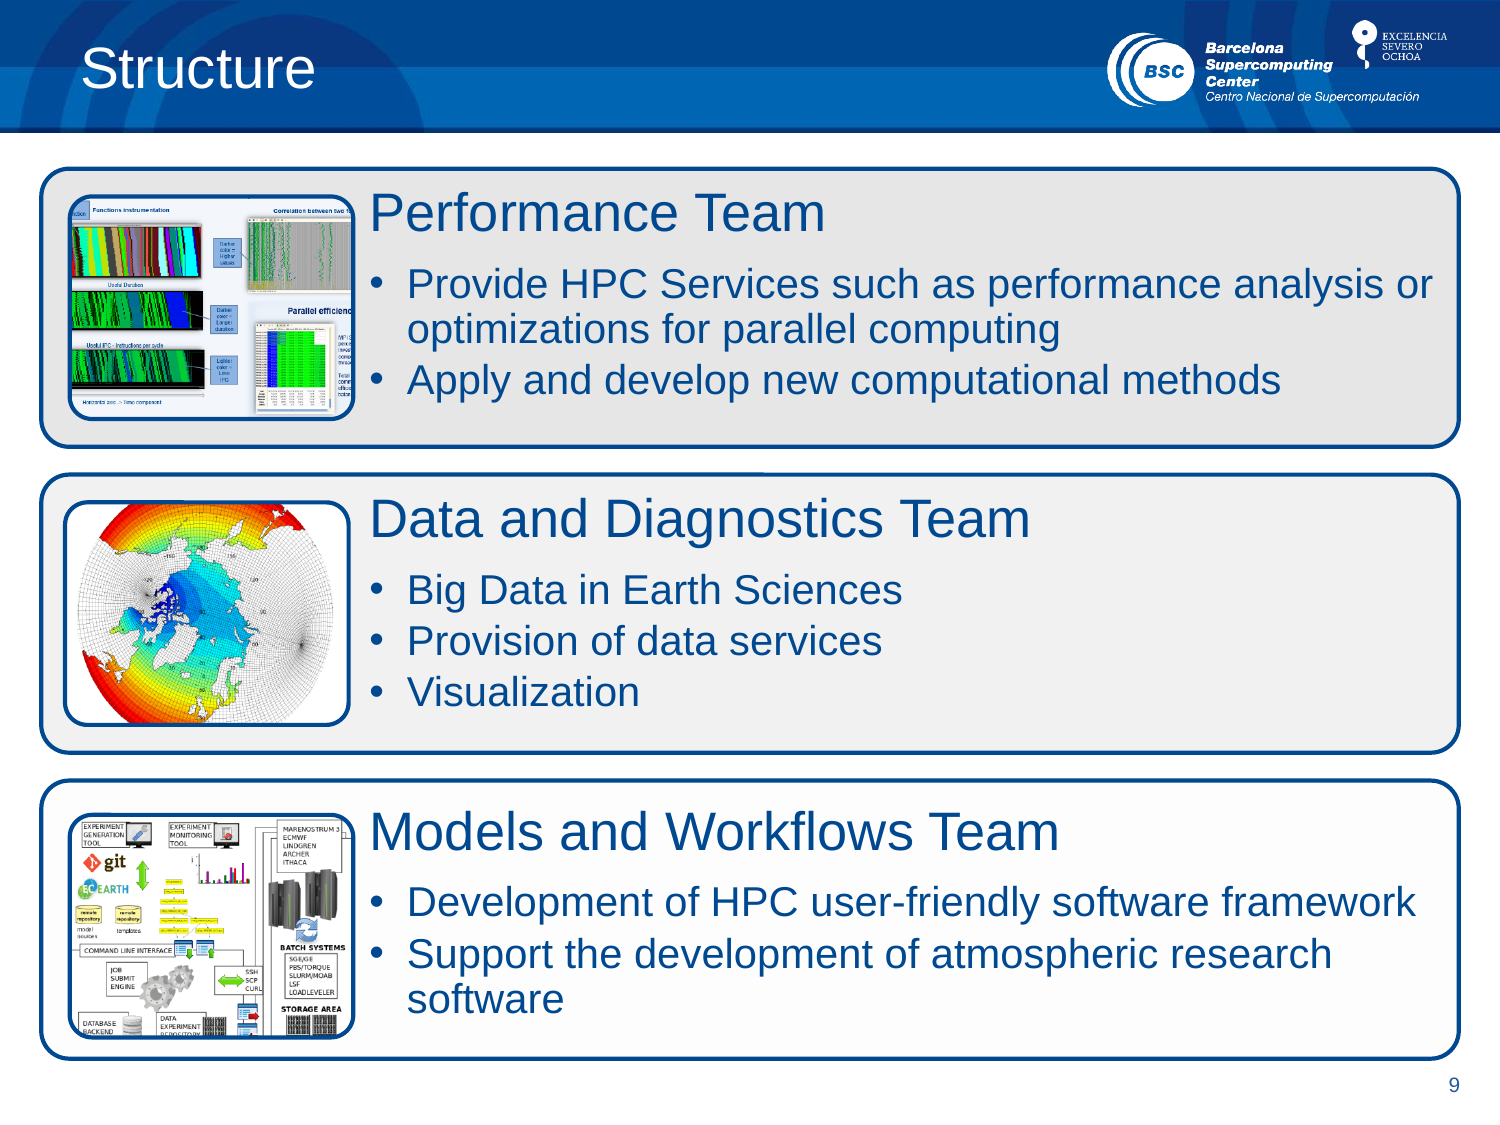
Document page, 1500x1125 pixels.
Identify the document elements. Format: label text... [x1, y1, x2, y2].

title Structure [65, 23, 1081, 135]
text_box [41, 168, 1459, 1059]
picture [0, 0, 1500, 133]
